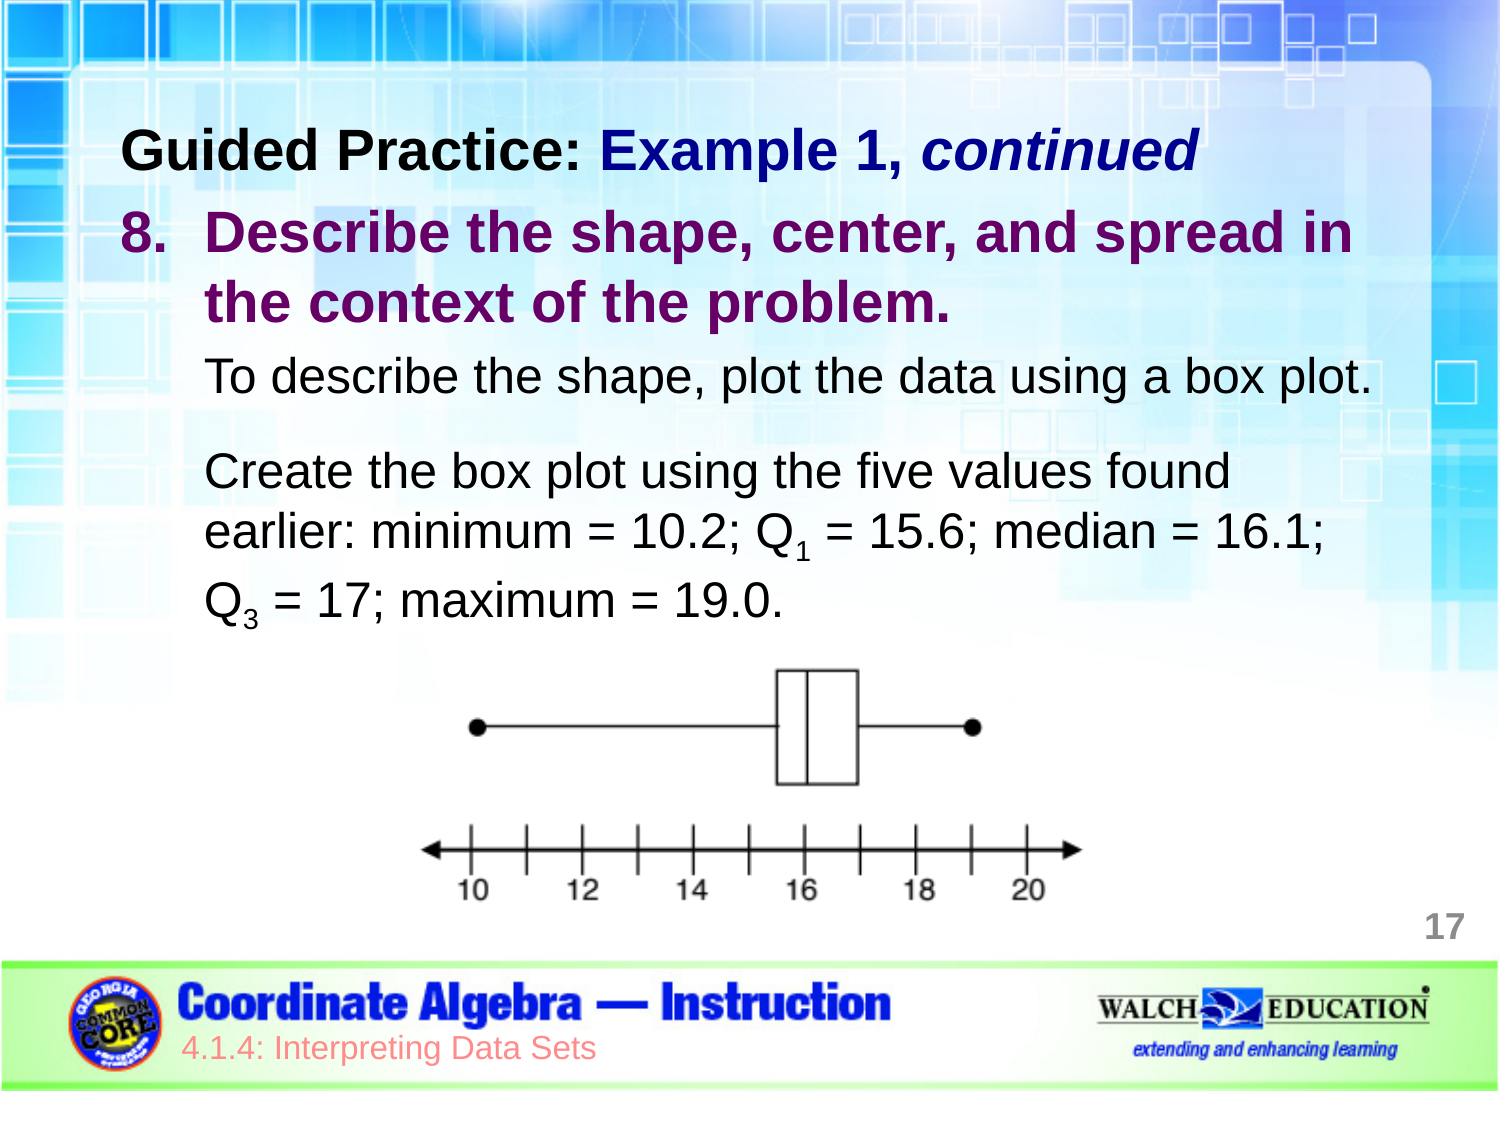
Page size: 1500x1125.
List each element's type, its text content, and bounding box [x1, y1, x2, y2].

footer 4.1.4: Interpreting Data Sets [166, 1024, 1080, 1069]
picture [1, 0, 1500, 1091]
slide_number 17 [1361, 901, 1481, 949]
subtitle Guided Practice: Example 1, continued Describe the shape, center, and spread in the context of the problem. To describe the shape, plot the data using a box plot. Create the box plot using the five values found earlier: minimum = 10.2; Q1 = 15.6; median = 16.1; Q3 = 17; maximum = 19.0. [105, 105, 1394, 925]
